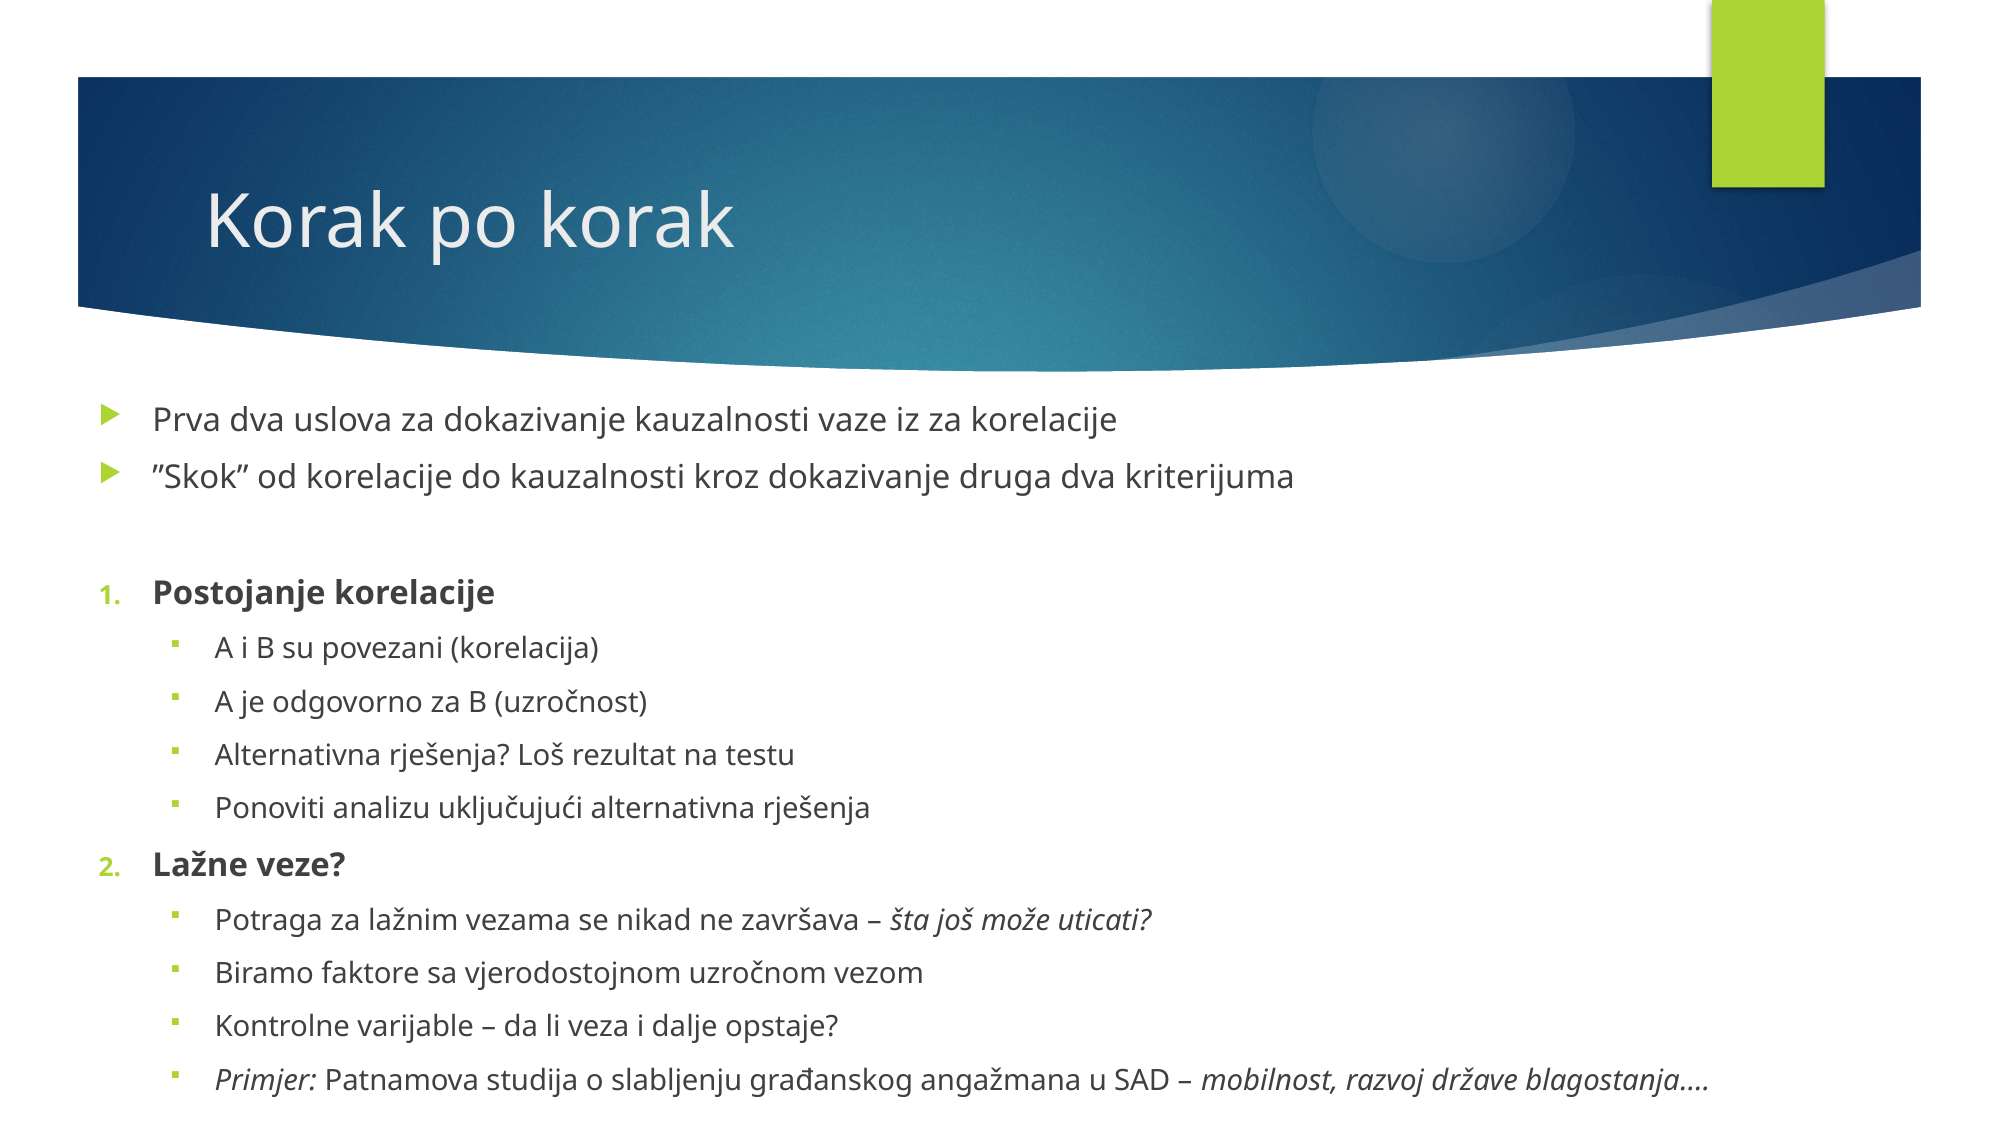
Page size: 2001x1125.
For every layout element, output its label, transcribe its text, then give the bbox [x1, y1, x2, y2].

title Korak po korak [189, 159, 1627, 276]
list Prva dva uslova za dokazivanje kauzalnosti vaze iz za korelacije ”Skok” od korelacije do kauzalnosti kroz dokazivanje druga dva kriterijuma Postojanje korelacije A i B su povezani (korelacija) A je odgovorno za B (uzročnost) Alternativna rješenja? Loš rezultat na testu Ponoviti analizu uključujući alternativna rješenja Lažne veze? Potraga za lažnim vezama se nikad ne završava – šta još može uticati? Biramo faktore sa vjerodostojnom uzročnom vezom Kontrolne varijable – da li veza i dalje opstaje? Primjer: Patnamova studija o slabljenju građanskog angažmana u SAD – mobilnost, razvoj države blagostanja…. [83, 390, 1895, 1109]
